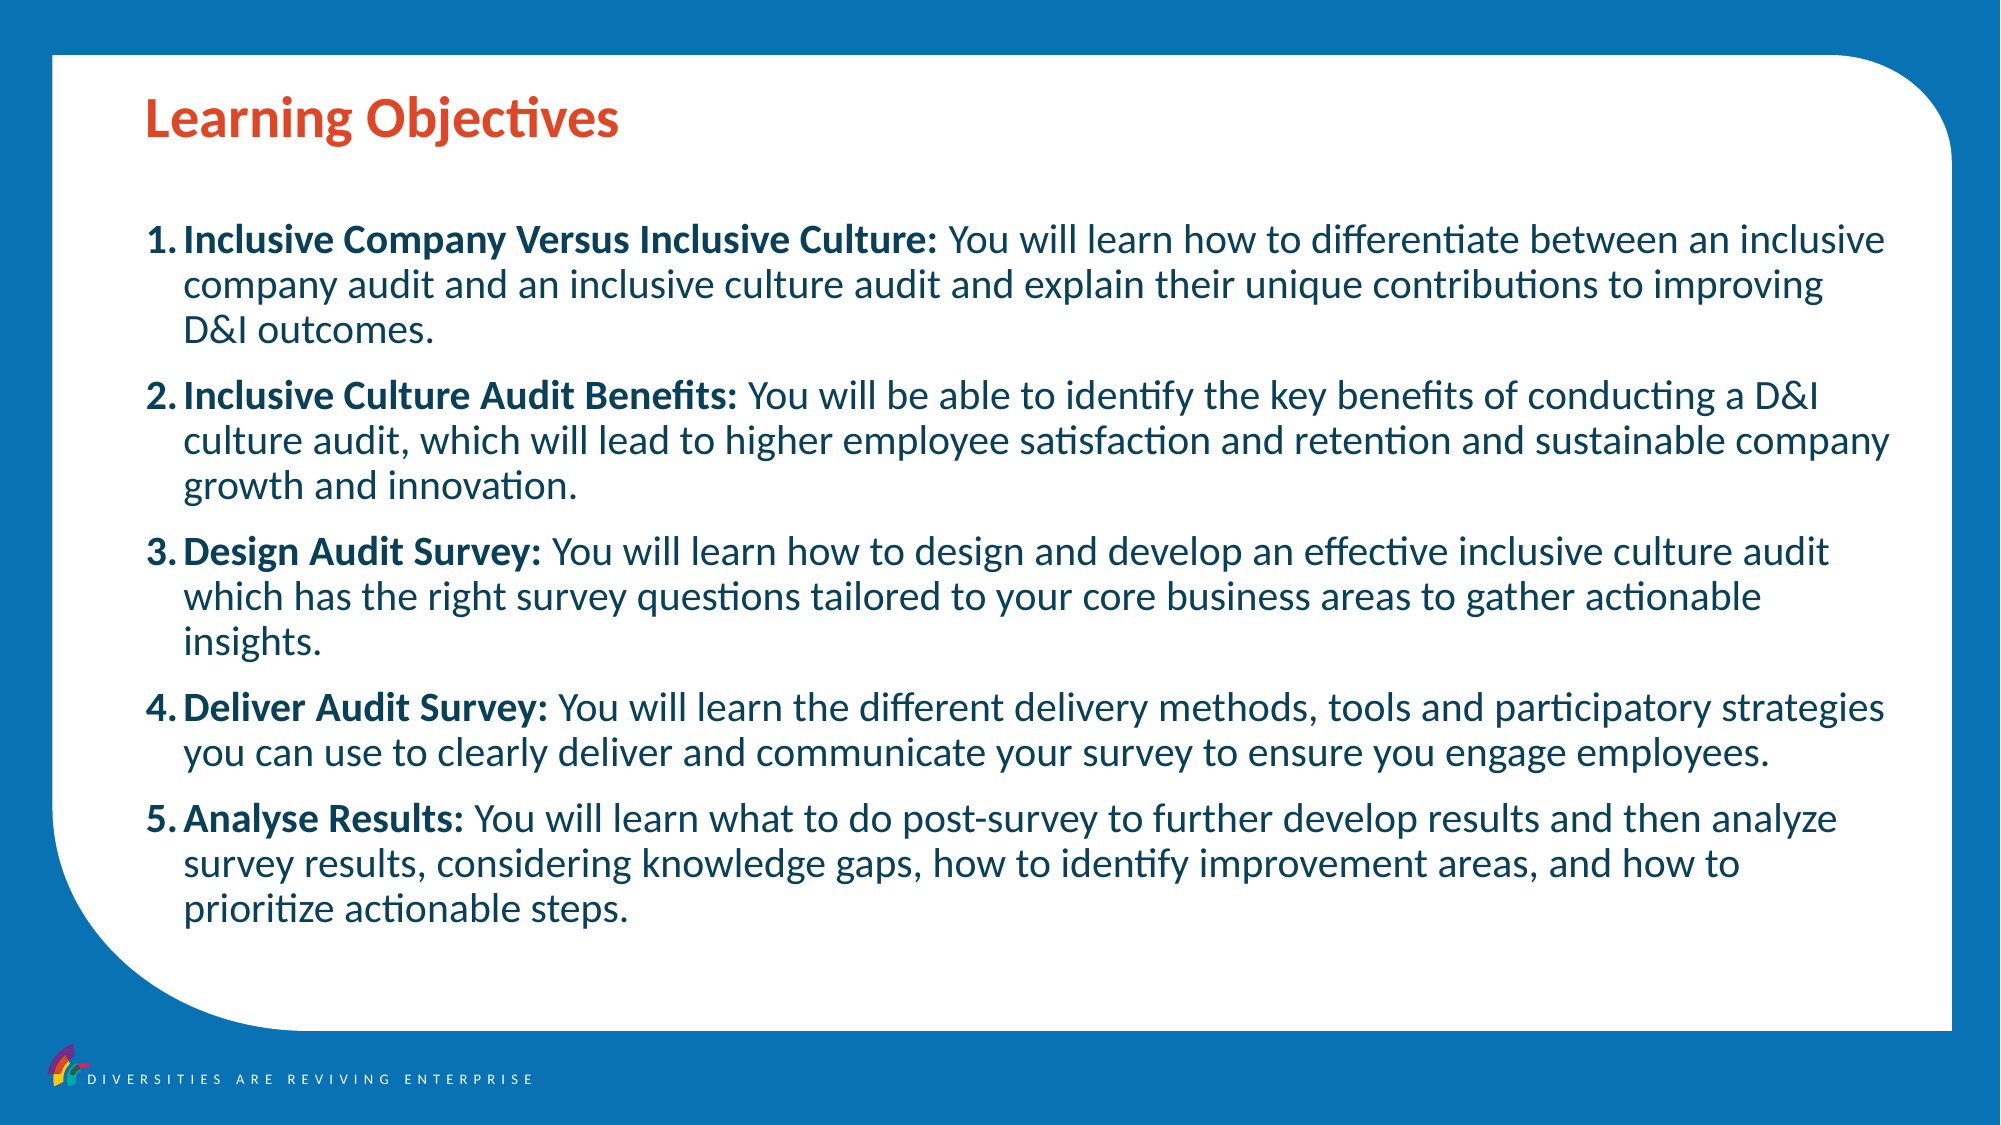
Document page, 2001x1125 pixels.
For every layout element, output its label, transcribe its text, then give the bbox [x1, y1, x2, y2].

list Inclusive Company Versus Inclusive Culture: You will learn how to differentiate between an inclusive company audit and an inclusive culture audit and explain their unique contributions to improving D&I outcomes. Inclusive Culture Audit Benefits: You will be able to identify the key benefits of conducting a D&I culture audit, which will lead to higher employee satisfaction and retention and sustainable company growth and innovation. Design Audit Survey: You will learn how to design and develop an effective inclusive culture audit which has the right survey questions tailored to your core business areas to gather actionable insights. Deliver Audit Survey: You will learn the different delivery methods, tools and participatory strategies you can use to clearly deliver and communicate your survey to ensure you engage employees. Analyse Results: You will learn what to do post-survey to further develop results and then analyze survey results, considering knowledge gaps, how to identify improvement areas, and how to prioritize actionable steps. [130, 210, 1908, 843]
list Learning Objectives [130, 80, 1869, 213]
